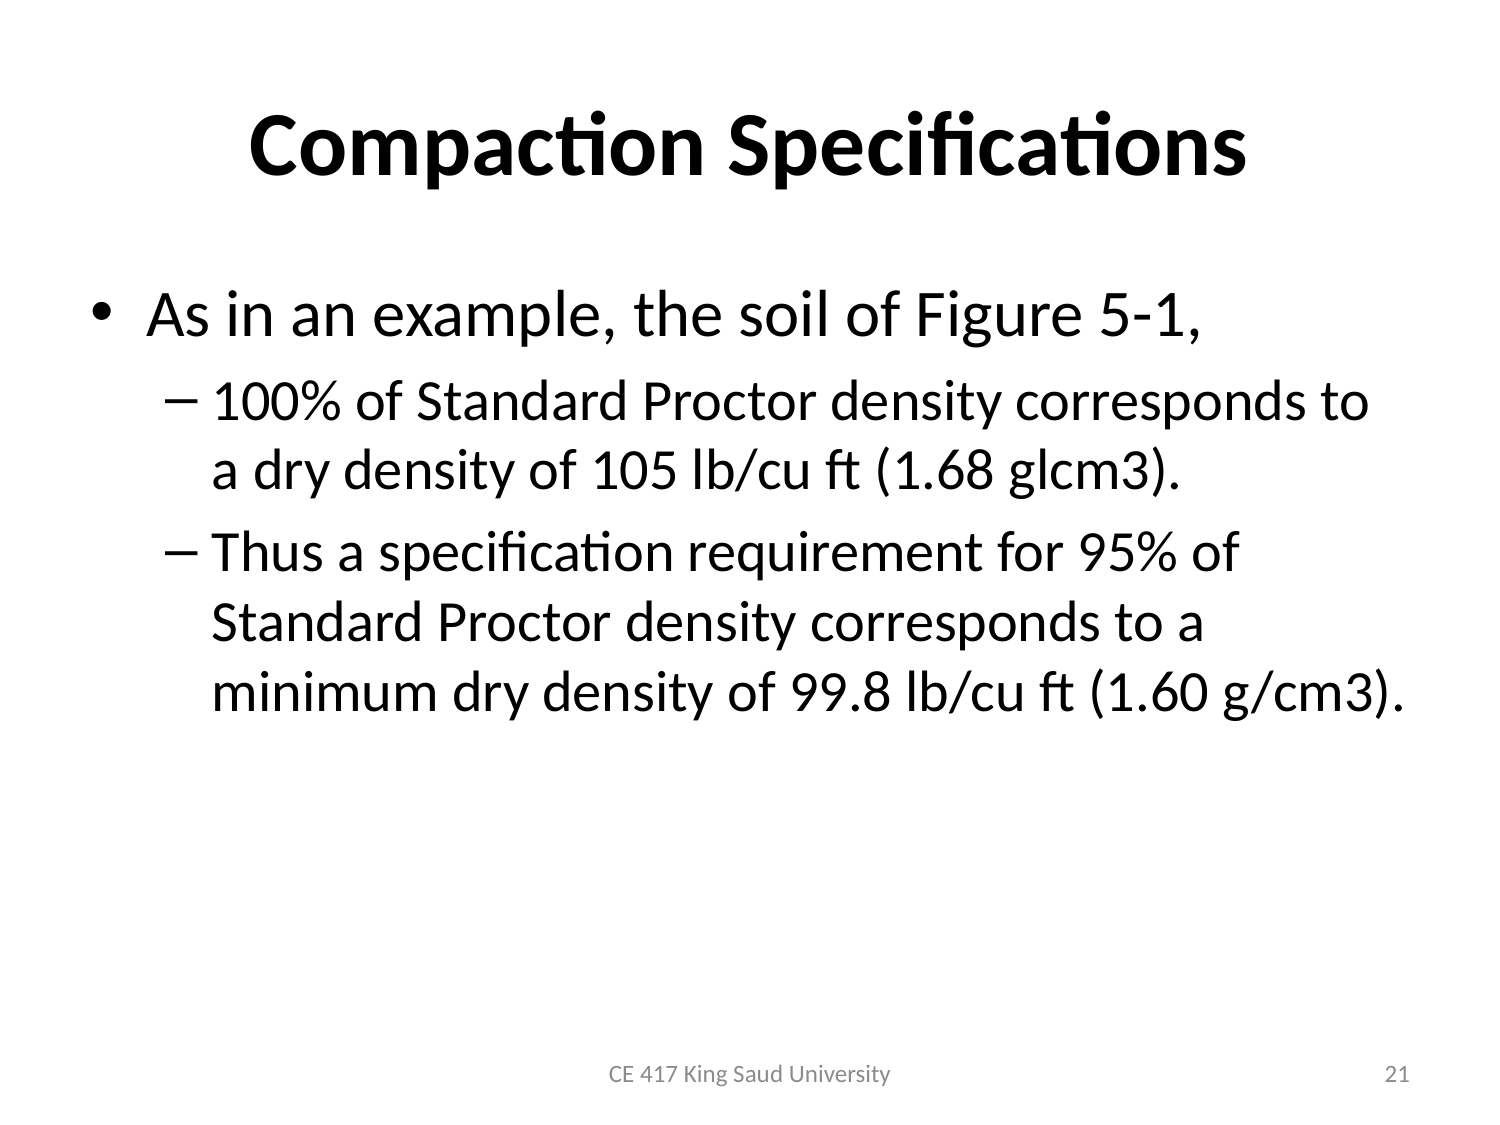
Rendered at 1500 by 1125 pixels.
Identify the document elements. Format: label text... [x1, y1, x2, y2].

footer CE 417 King Saud University [512, 1042, 988, 1103]
title Compaction Specifications [75, 45, 1425, 233]
list As in an example, the soil of Figure 5-1, 100% of Standard Proctor density corresponds to a dry density of 105 lb/cu ft (1.68 glcm3). Thus a specification requirement for 95% of Standard Proctor density corresponds to a minimum dry density of 99.8 lb/cu ft (1.60 g/cm3). [75, 262, 1425, 1005]
slide_number 21 [1074, 1042, 1425, 1103]
